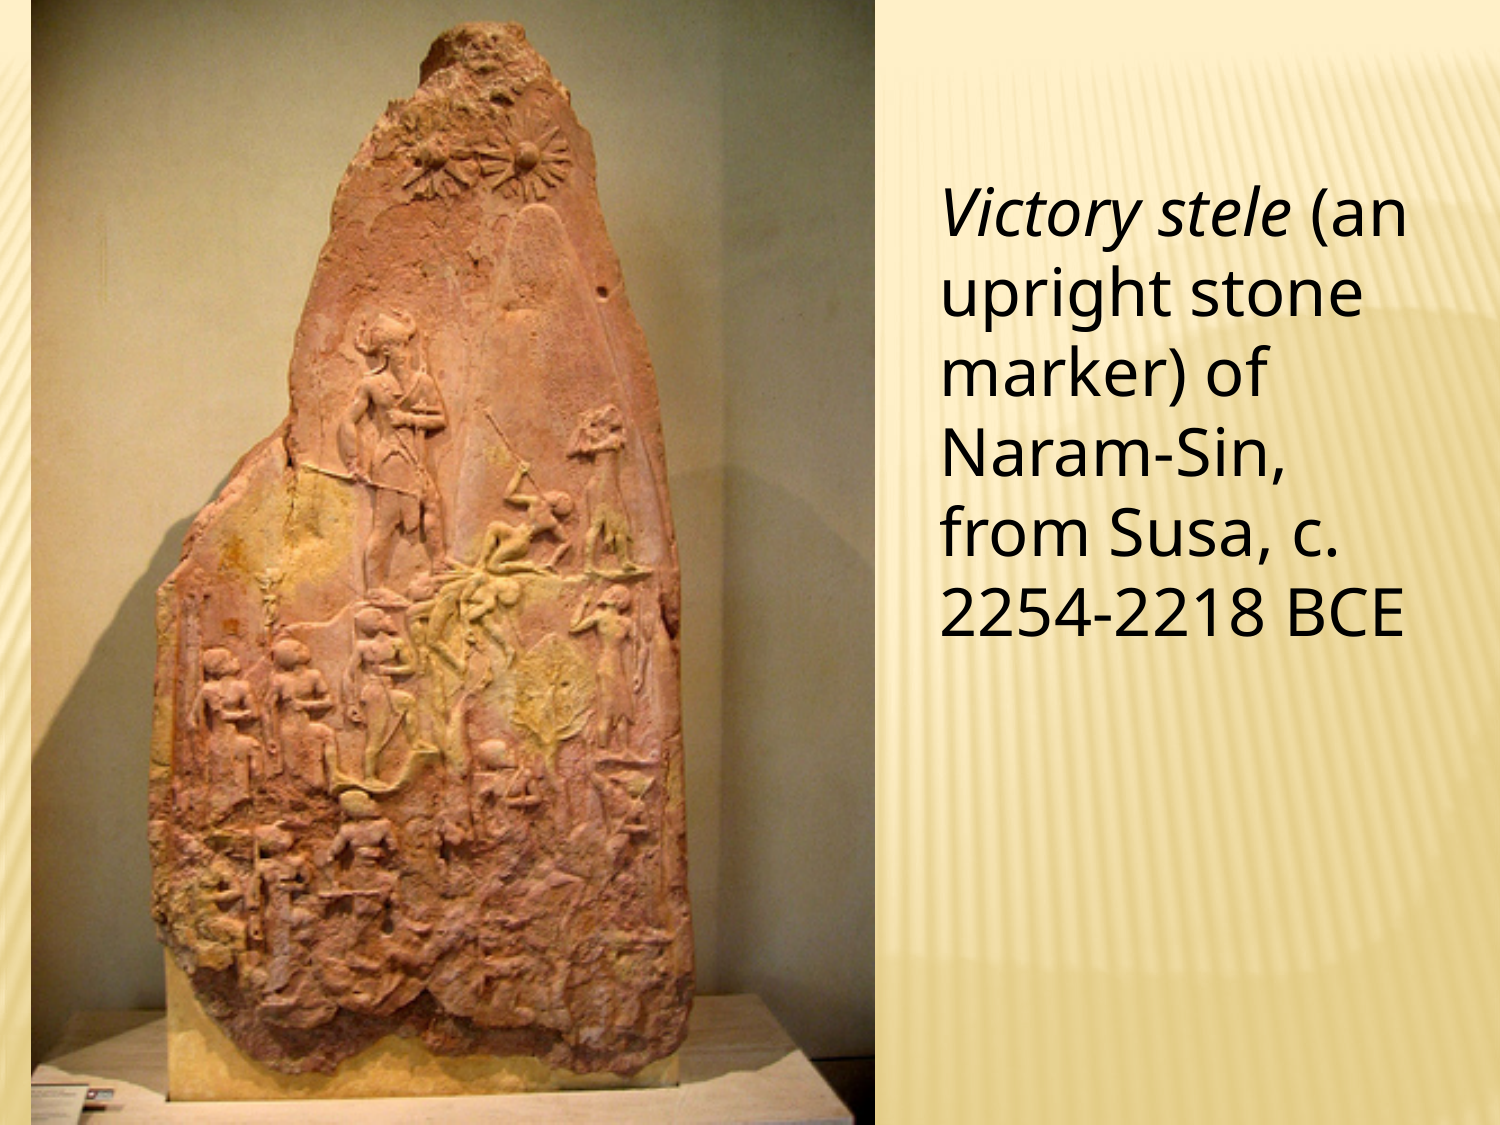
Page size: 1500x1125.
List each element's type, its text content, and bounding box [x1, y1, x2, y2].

text_box Victory stele (an upright stone marker) of Naram-Sin, from Susa, c. 2254-2218 BCE [924, 162, 1463, 657]
picture [31, 0, 876, 1125]
